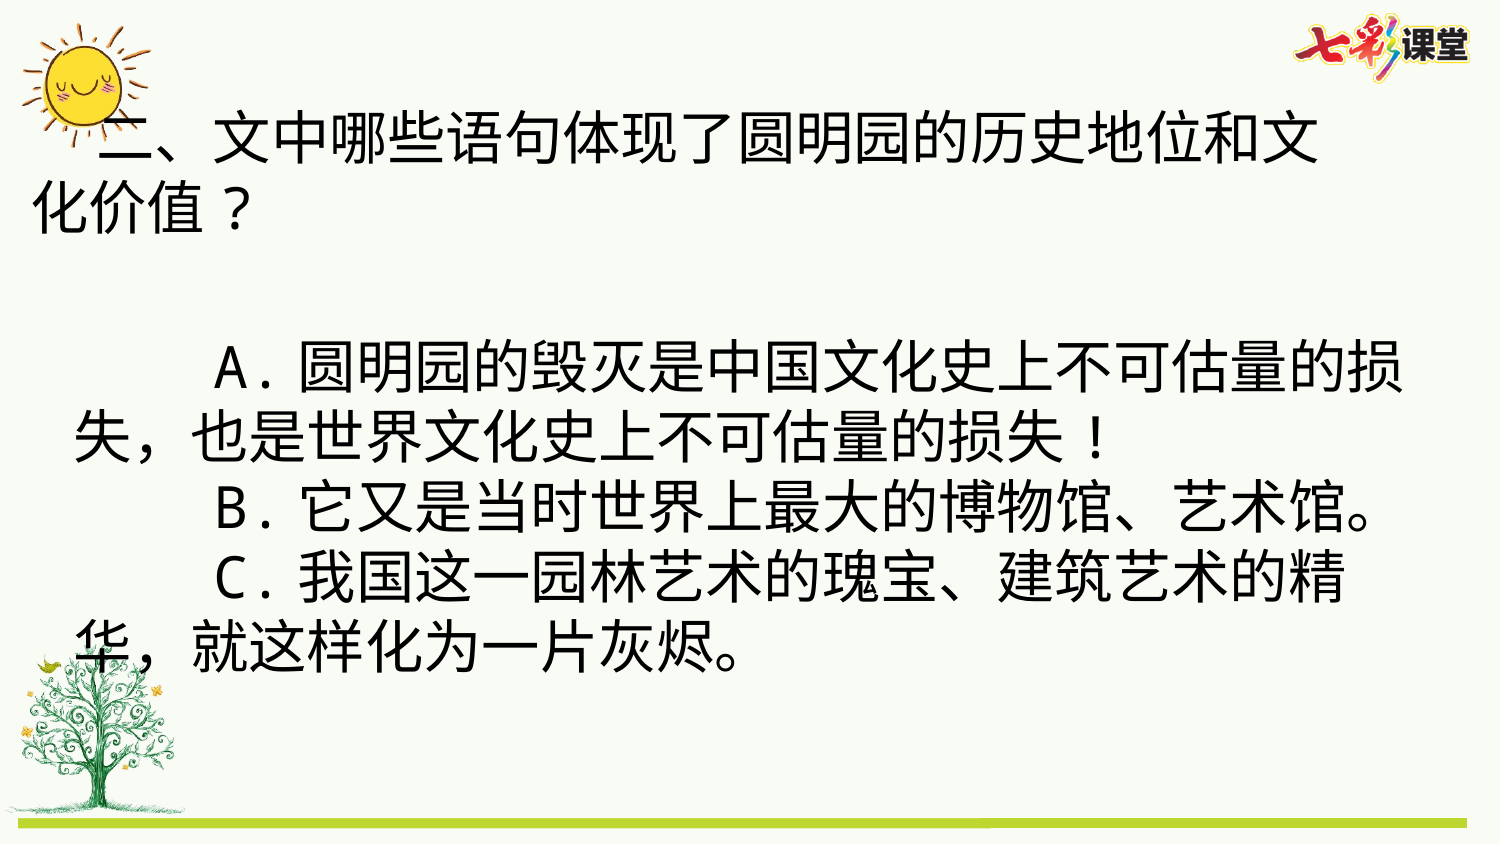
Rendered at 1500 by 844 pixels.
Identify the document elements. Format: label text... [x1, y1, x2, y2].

picture [1291, 9, 1472, 87]
text_box A.圆明园的毁灭是中国文化史上不可估量的损失，也是世界文化史上不可估量的损失! B.它又是当时世界上最大的博物馆、艺术馆。 C.我国这一园林艺术的瑰宝、建筑艺术的精华，就这样化为一片灰烬。 [59, 322, 1470, 687]
text_box 二、文中哪些语句体现了圆明园的历史地位和文化价值? [15, 93, 1371, 249]
picture [0, 0, 173, 172]
picture [0, 608, 1467, 844]
